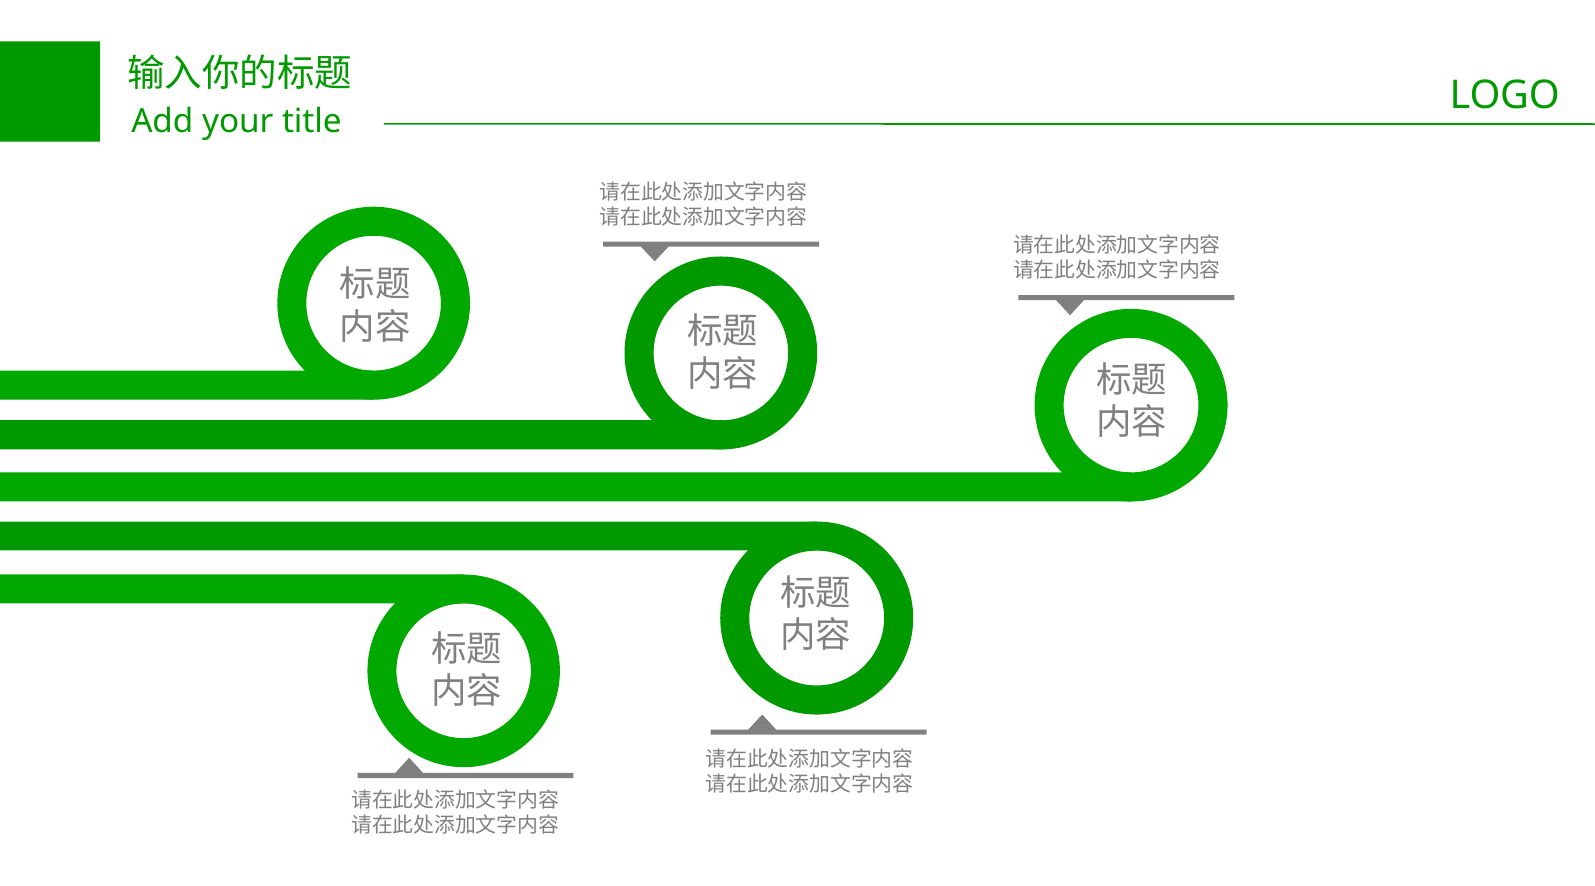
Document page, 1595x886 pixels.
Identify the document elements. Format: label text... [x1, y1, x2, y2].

text_box [0, 370, 272, 400]
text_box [277, 206, 471, 400]
text_box [0, 420, 619, 450]
text_box 请在此处添加文字内容请在此处添加文字内容 [336, 779, 585, 845]
text_box [357, 772, 574, 779]
text_box [0, 472, 1029, 502]
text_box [1034, 308, 1228, 502]
text_box [1018, 295, 1235, 307]
text_box 请在此处添加文字内容请在此处添加文字内容 [691, 738, 939, 803]
text_box 请在此处添加文字内容请在此处添加文字内容 [998, 224, 1247, 289]
text_box [0, 574, 365, 604]
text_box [367, 574, 561, 768]
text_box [624, 256, 818, 450]
text_box [0, 521, 717, 551]
text_box 请在此处添加文字内容请在此处添加文字内容 [584, 171, 833, 236]
text_box [603, 241, 820, 254]
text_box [719, 521, 914, 715]
text_box [710, 724, 927, 735]
